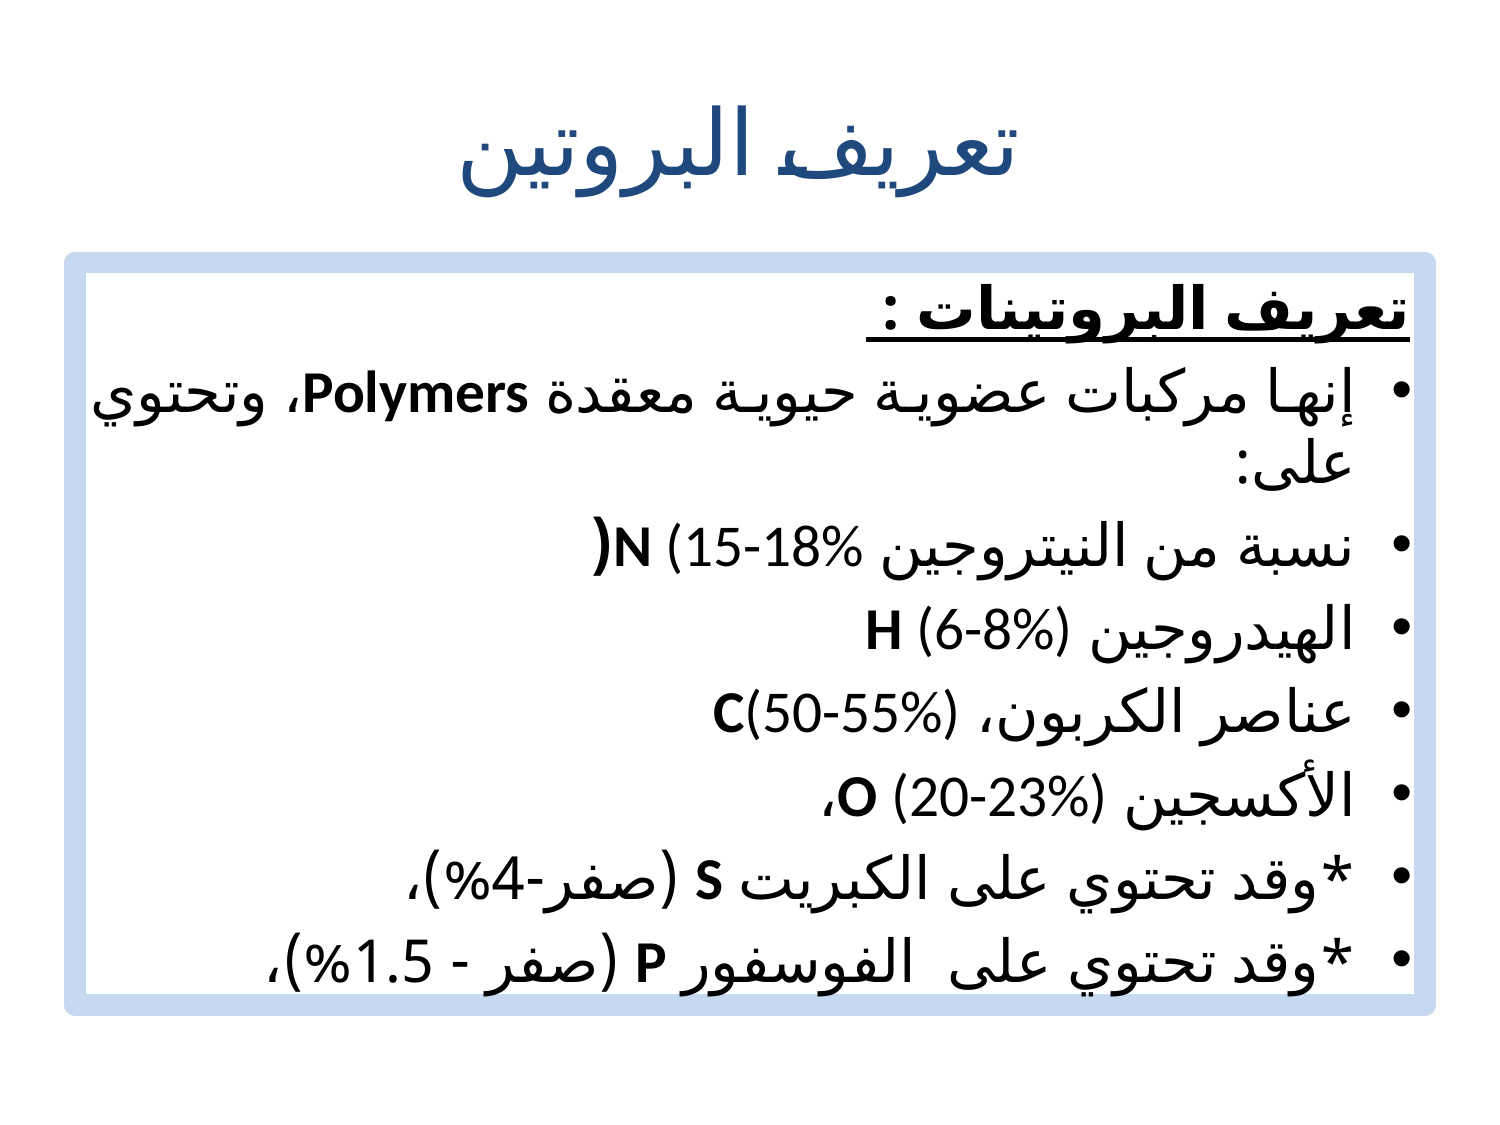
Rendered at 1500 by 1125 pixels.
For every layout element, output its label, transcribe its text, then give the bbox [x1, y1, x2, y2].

list تعريف البروتينات : إنها مركبات عضوية حيوية معقدة Polymers، وتحتوي على: نسبة من النيتروجين N (15-18%( الهيدروجين H (6-8%) عناصر الكربون، C(50-55%) الأكسجين O (20-23%)، *وقد تحتوي على الكبريت S (صفر-4%)، *وقد تحتوي على الفوسفور P (صفر - 1.5%)، [75, 262, 1425, 1005]
title تعريف البروتين [75, 45, 1425, 233]
